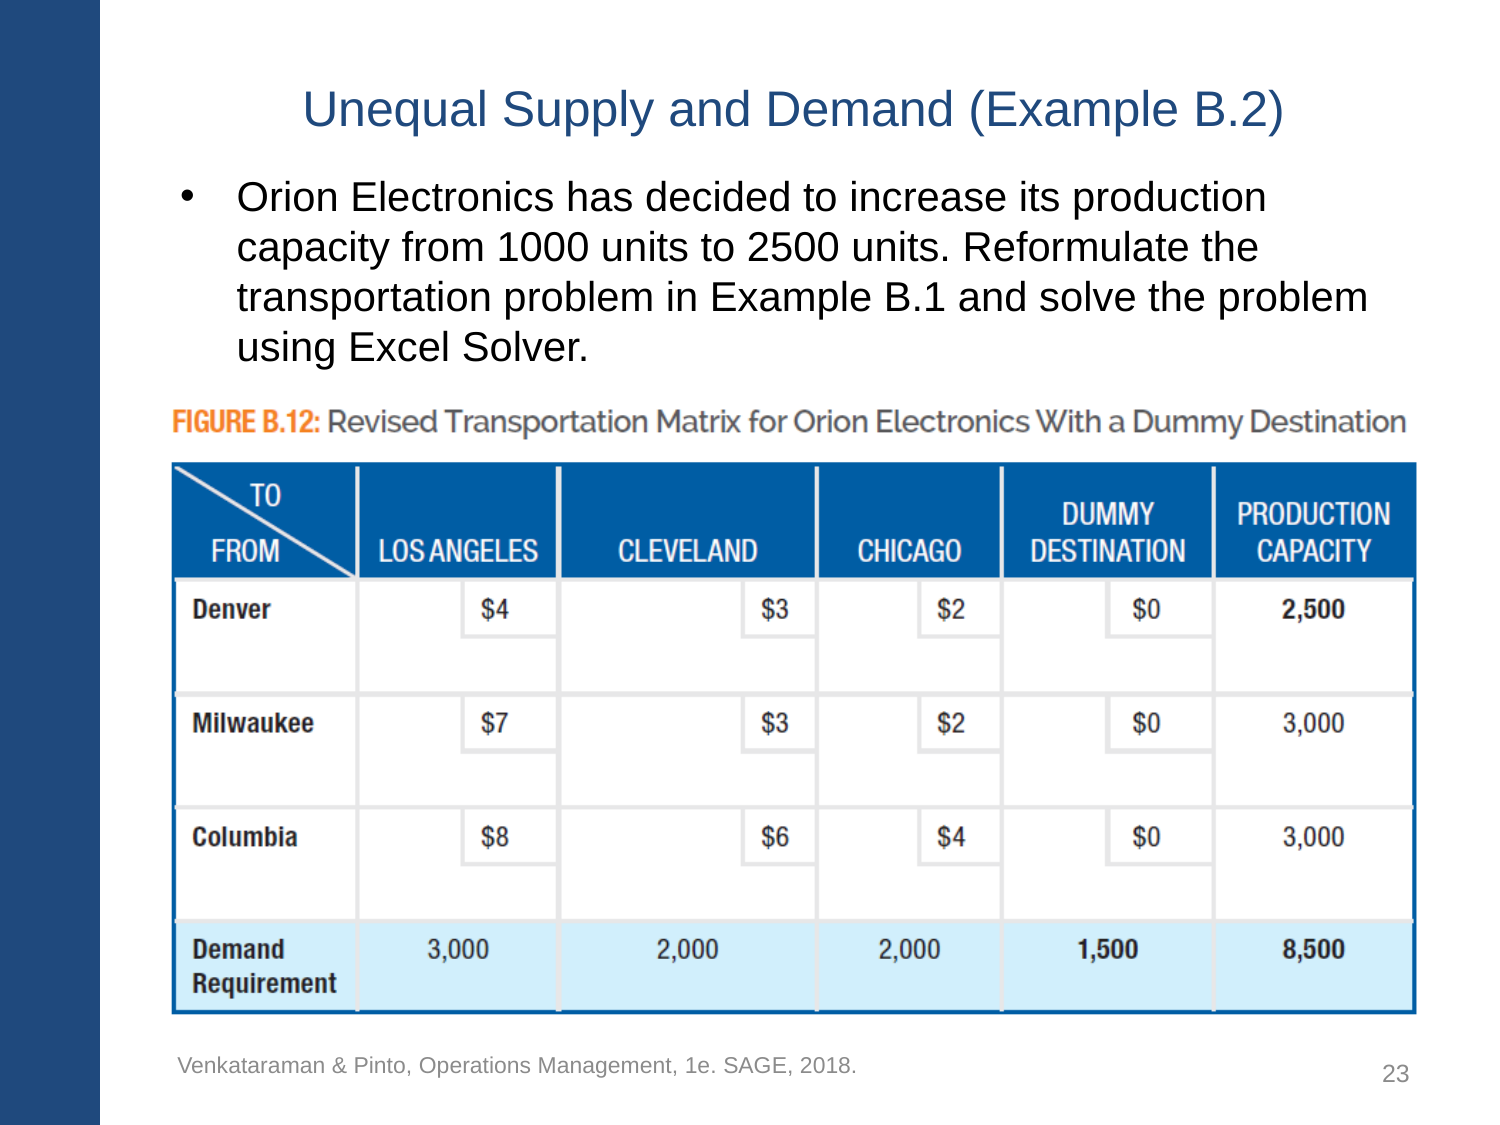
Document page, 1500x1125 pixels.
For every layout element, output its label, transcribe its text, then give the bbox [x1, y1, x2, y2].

picture [162, 386, 1438, 1023]
footer Venkataraman & Pinto, Operations Management, 1e. SAGE, 2018. [162, 1042, 1313, 1103]
list Orion Electronics has decided to increase its production capacity from 1000 units to 2500 units. Reformulate the transportation problem in Example B.1 and solve the problem using Excel Solver. [165, 162, 1428, 375]
slide_number 23 [1350, 1042, 1425, 1103]
title Unequal Supply and Demand (Example B.2) [162, 12, 1425, 200]
